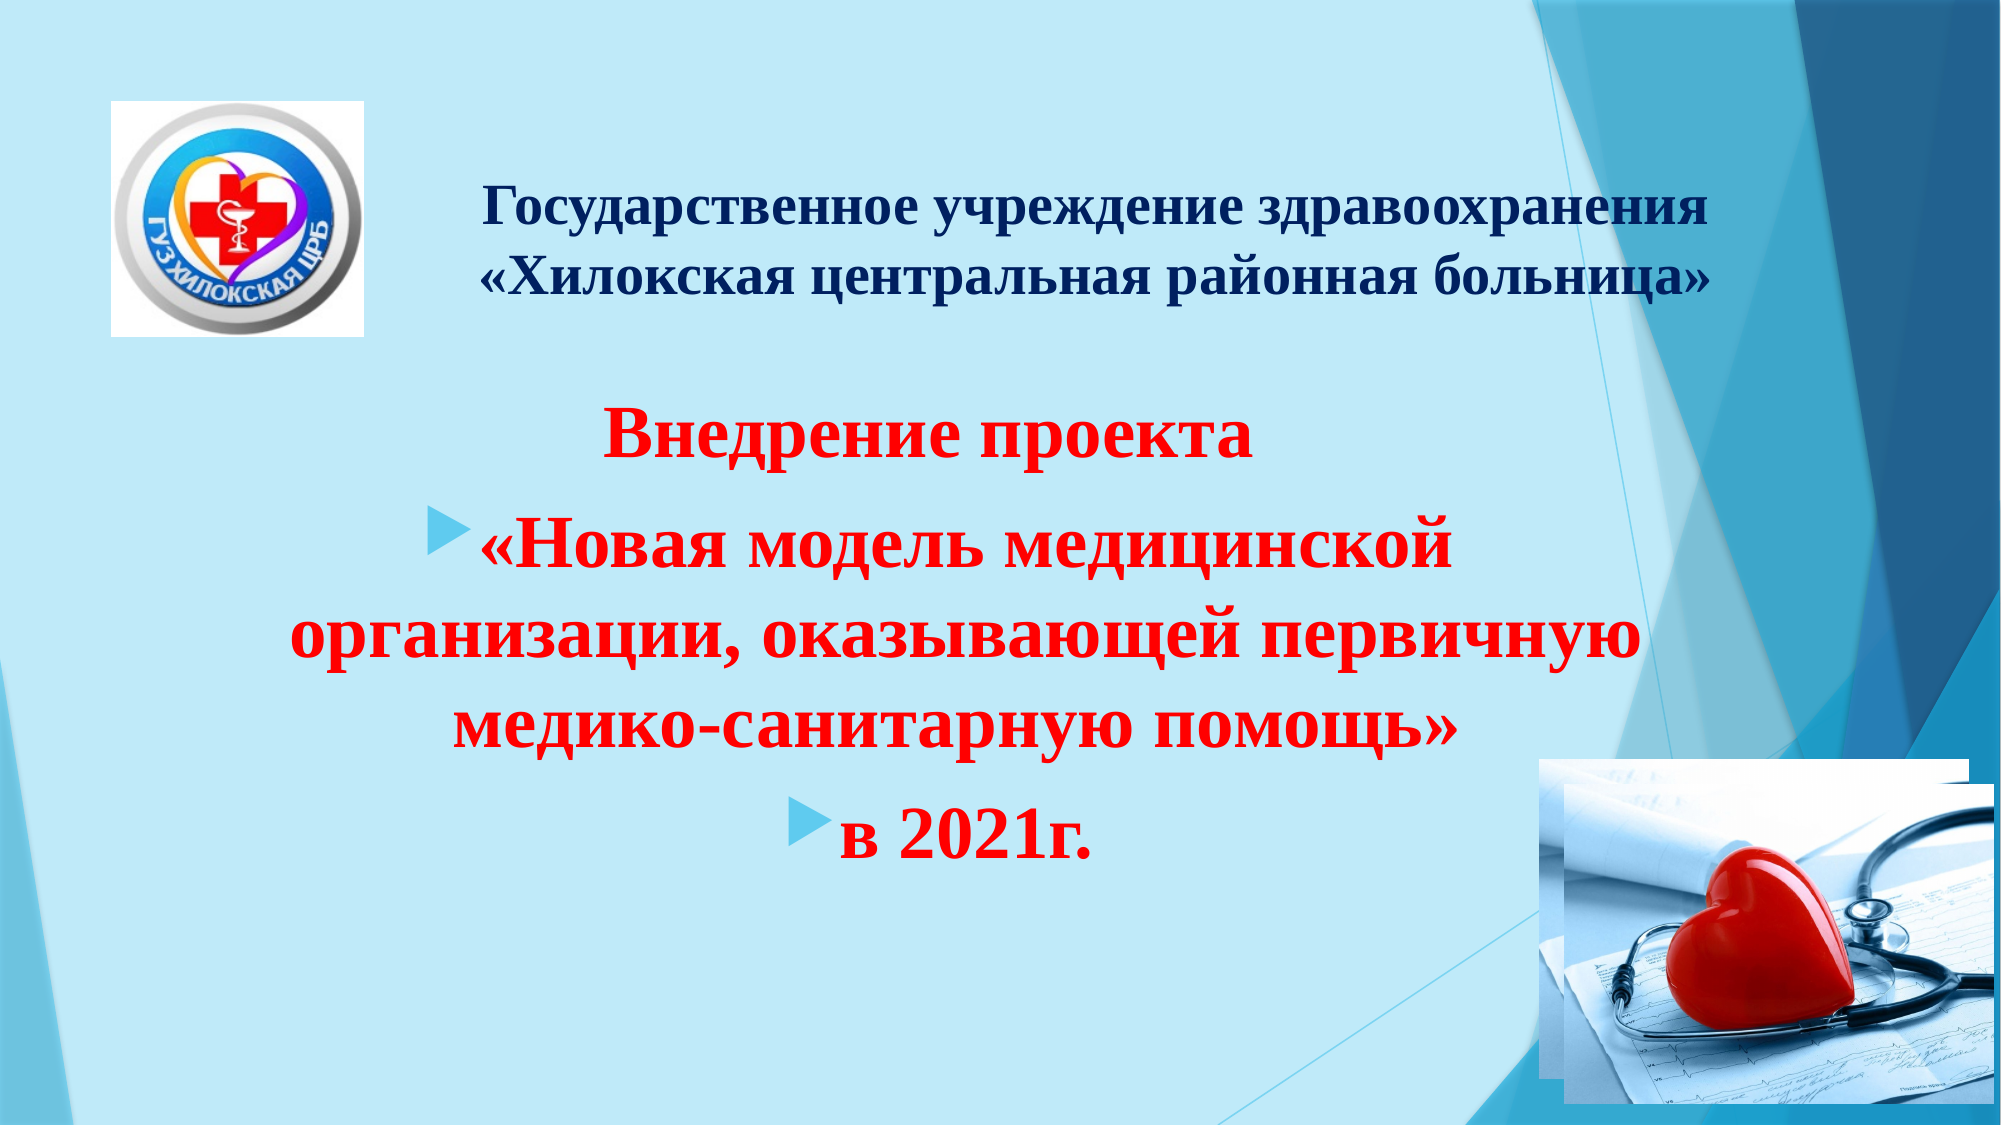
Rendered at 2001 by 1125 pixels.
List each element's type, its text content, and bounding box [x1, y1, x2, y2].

title Государственное учреждение здравоохранения «Хилокская центральная районная больница» [368, 158, 1858, 337]
picture [1538, 758, 1994, 1104]
list Внедрение проекта «Новая модель медицинской организации, оказывающей первичную медико-санитарную помощь» в 2021г. [214, 293, 1663, 919]
picture [110, 101, 364, 337]
